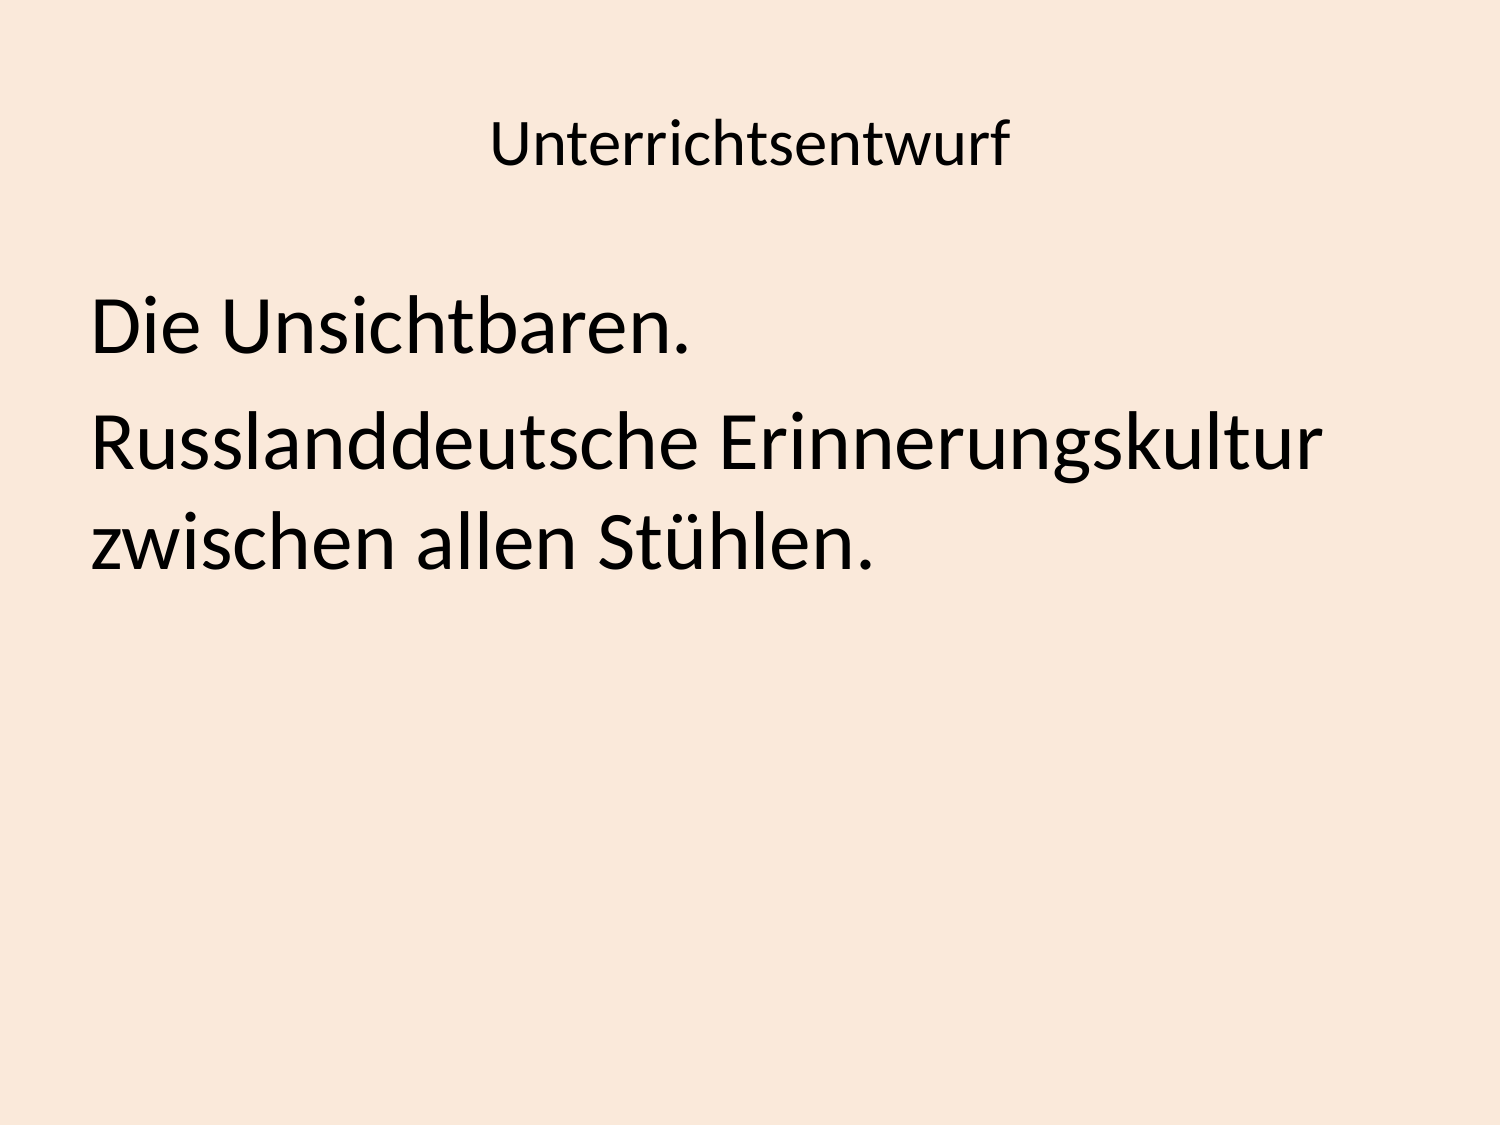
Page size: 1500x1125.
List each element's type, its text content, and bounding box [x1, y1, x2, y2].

title Unterrichtsentwurf [75, 45, 1425, 233]
list Die Unsichtbaren. Russlanddeutsche Erinnerungskultur zwischen allen Stühlen. [75, 262, 1425, 1005]
